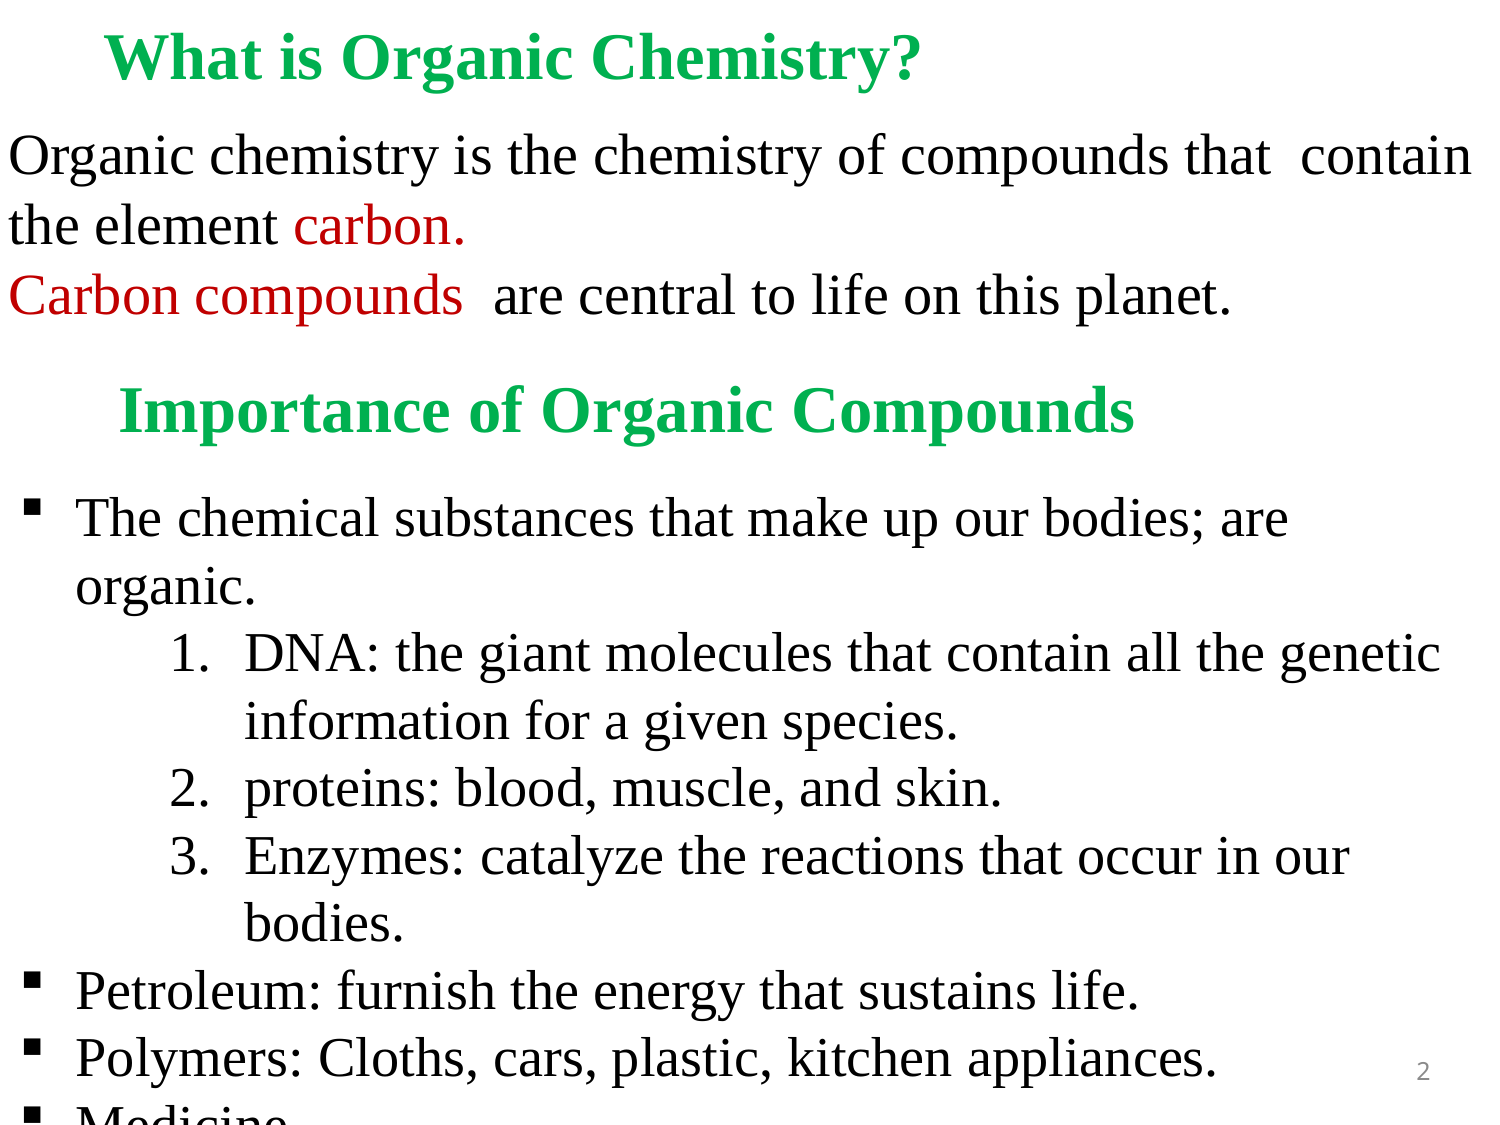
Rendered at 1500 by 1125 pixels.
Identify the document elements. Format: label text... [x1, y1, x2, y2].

text_box The chemical substances that make up our bodies; are organic. DNA: the giant molecules that contain all the genetic information for a given species. proteins: blood, muscle, and skin. Enzymes: catalyze the reactions that occur in our bodies. Petroleum: furnish the energy that sustains life. Polymers: Cloths, cars, plastic, kitchen appliances. Medicine. [4, 473, 1500, 1125]
slide_number 2 [1401, 1042, 1494, 1103]
text_box What is Organic Chemistry? [88, 5, 1081, 101]
text_box Importance of Organic Compounds [88, 358, 1152, 454]
text_box Organic chemistry is the chemistry of compounds that contain the element carbon. Carbon compounds are central to life on this planet. [0, 108, 1500, 334]
